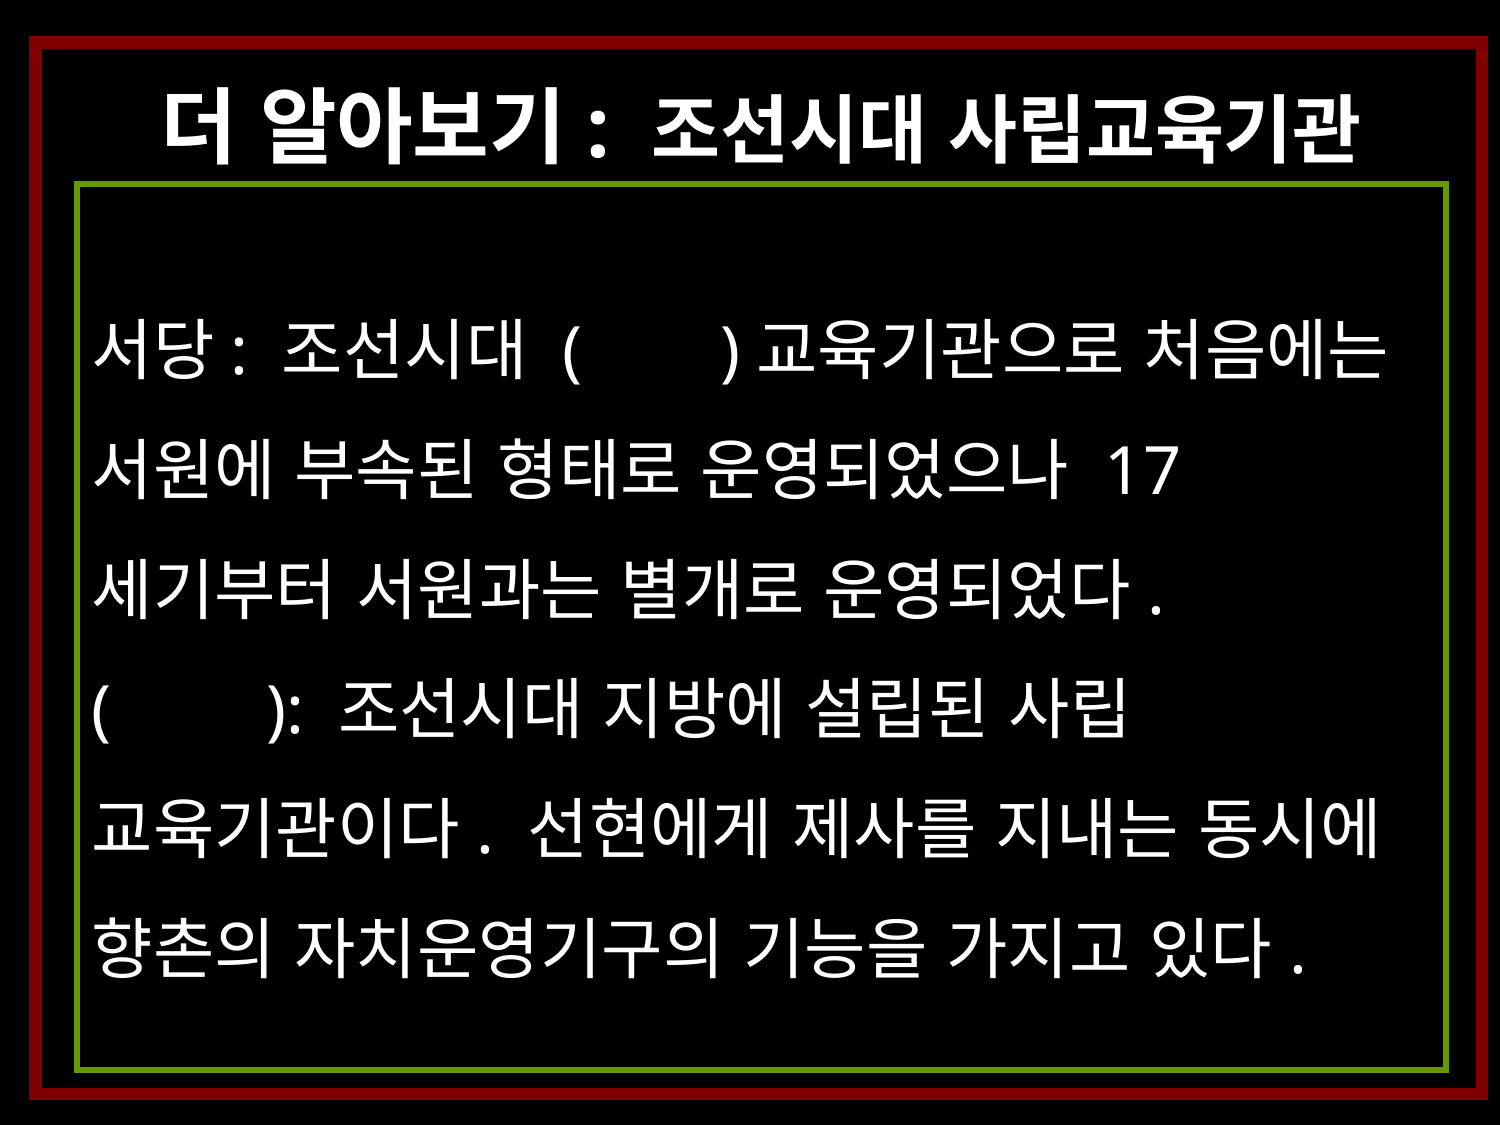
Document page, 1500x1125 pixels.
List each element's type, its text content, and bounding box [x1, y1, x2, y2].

text_box 서당: 조선시대 ( )교육기관으로 처음에는 서원에 부속된 형태로 운영되었으나 17세기부터 서원과는 별개로 운영되었다. ( ): 조선시대 지방에 설립된 사립 교육기관이다. 선현에게 제사를 지내는 동시에 향촌의 자치운영기구의 기능을 가지고 있다. [76, 184, 1447, 1071]
text_box 더 알아보기: 조선시대 사립교육기관 [76, 75, 1447, 184]
text_box [0, 0, 1500, 75]
